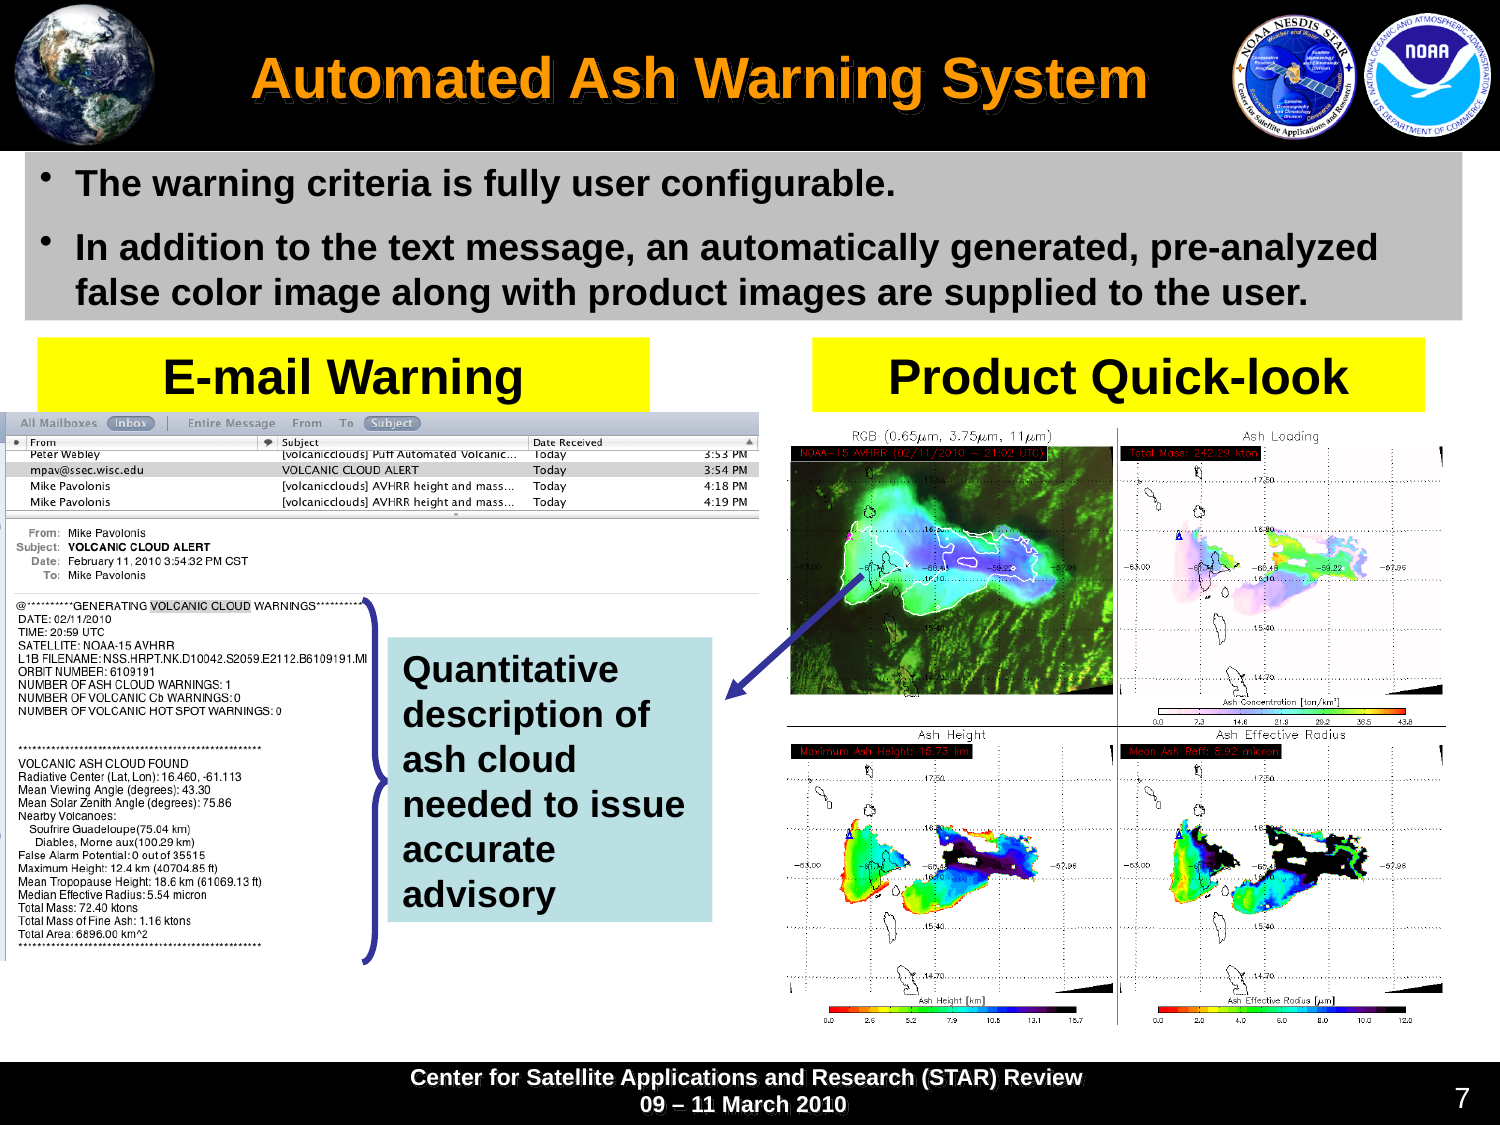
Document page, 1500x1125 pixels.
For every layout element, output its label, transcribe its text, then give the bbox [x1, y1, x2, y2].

text_box 7 [1424, 1071, 1500, 1125]
picture [1453, 13, 1491, 137]
title Automated Ash Warning System [0, 0, 1451, 151]
text_box The warning criteria is fully user configurable. In addition to the text message, an automatically generated, pre-analyzed false color image along with product images are supplied to the user. [24, 152, 1463, 321]
text_box E-mail Warning [37, 337, 650, 410]
picture [787, 428, 1446, 1026]
text_box Product Quick-look [812, 337, 1425, 413]
picture [0, 412, 760, 962]
